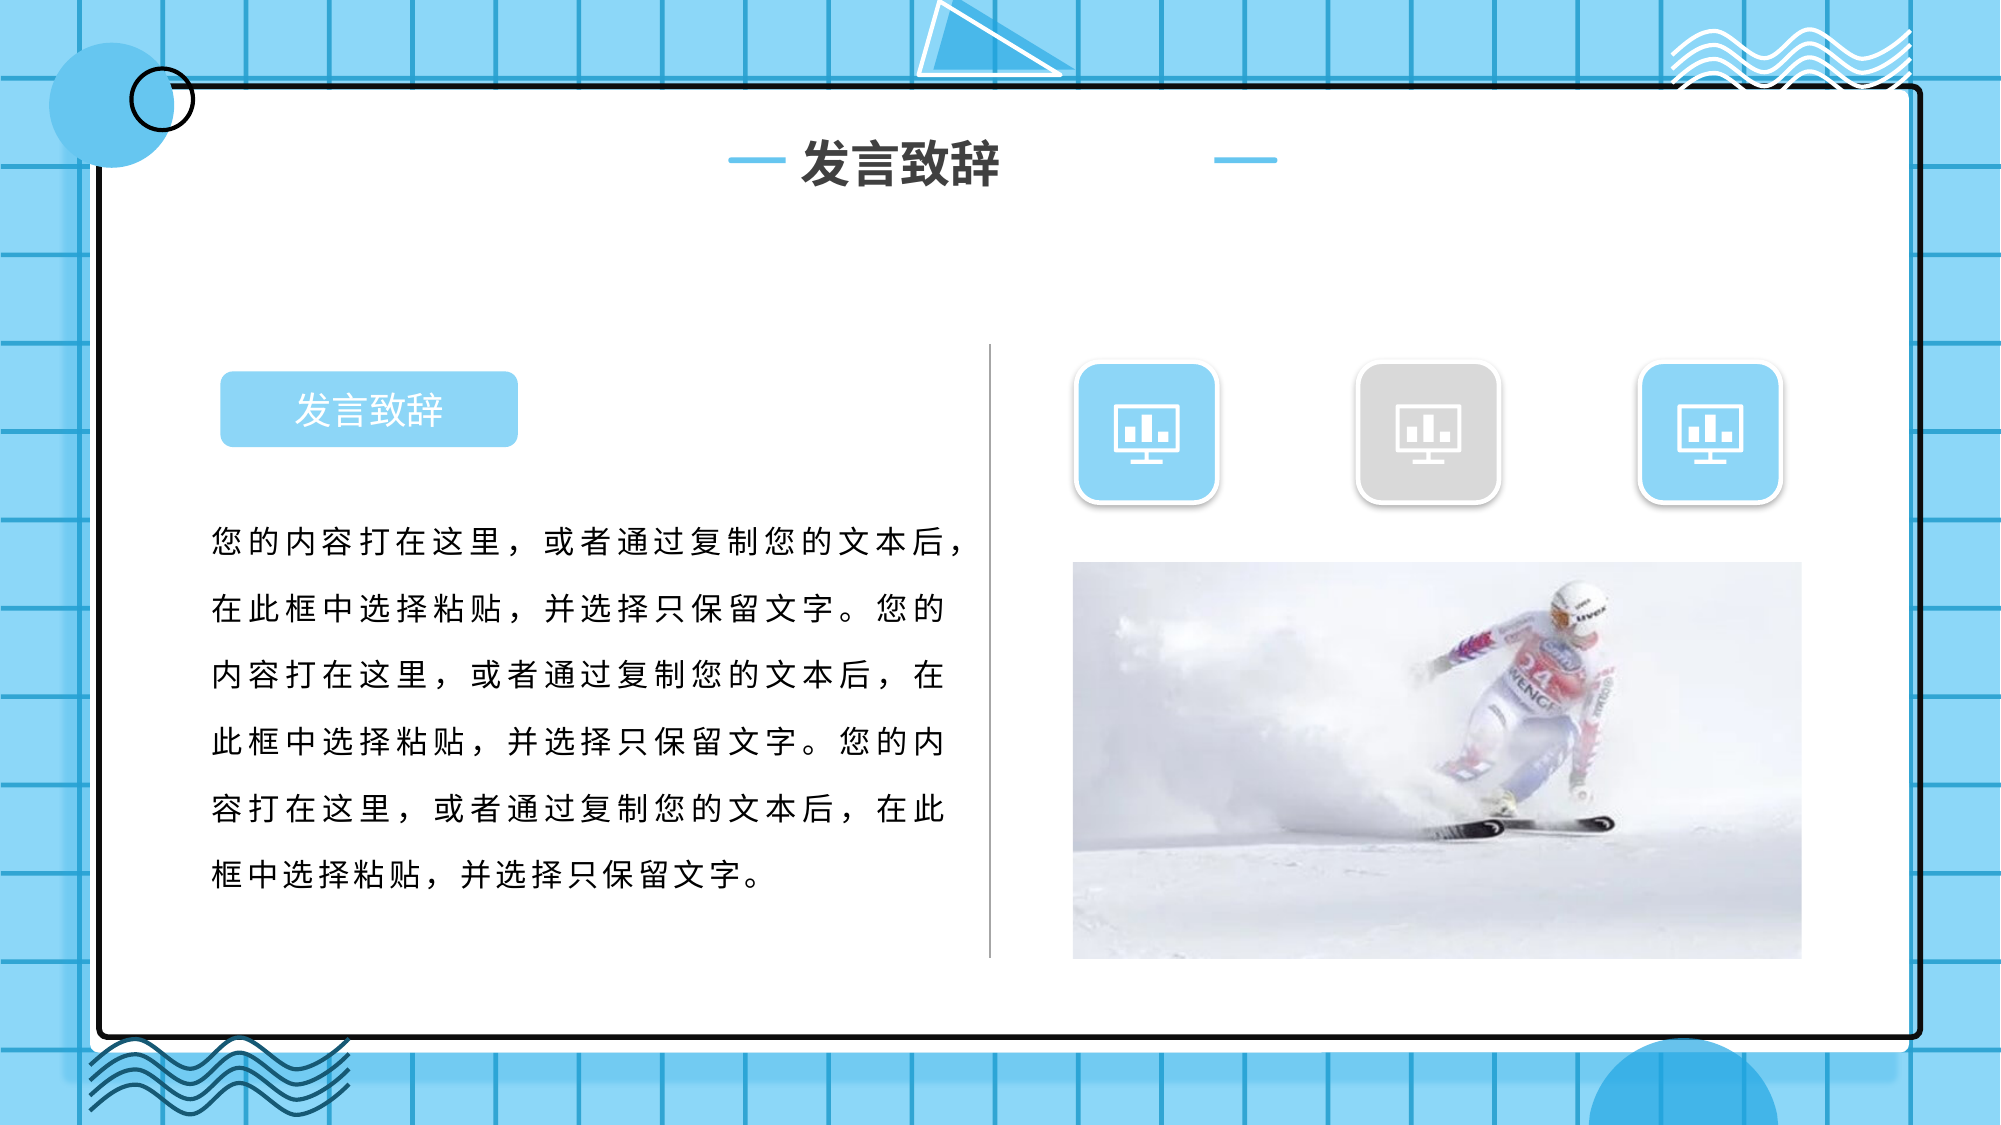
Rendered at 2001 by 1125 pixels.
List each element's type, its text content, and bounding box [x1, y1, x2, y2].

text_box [1075, 361, 1218, 503]
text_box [1357, 361, 1500, 503]
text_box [728, 125, 1278, 202]
text_box 您的内容打在这里，或者通过复制您的文本后，在此框中选择粘贴，并选择只保留文字。您的内容打在这里，或者通过复制您的文本后，在此框中选择粘贴，并选择只保留文字。您的内容打在这里，或者通过复制您的文本后，在此框中选择粘贴，并选择只保留文字。 [196, 485, 965, 901]
text_box 发言致辞 [218, 369, 520, 450]
text_box [1071, 560, 1804, 960]
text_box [1639, 361, 1782, 503]
